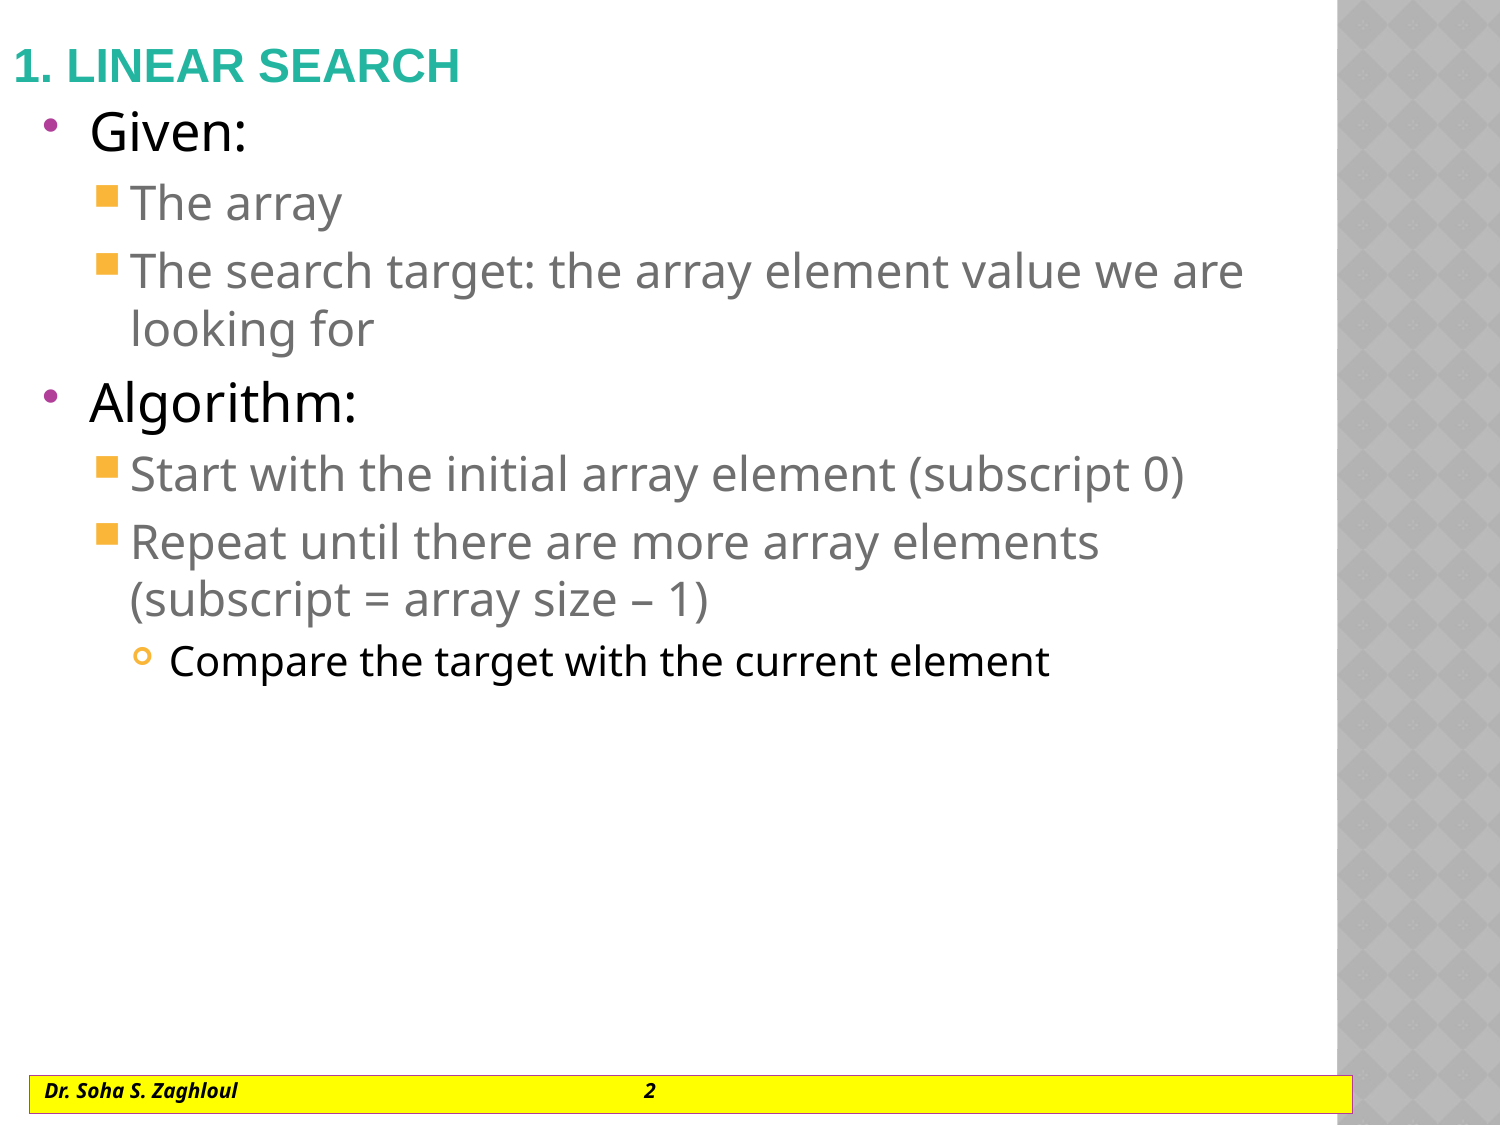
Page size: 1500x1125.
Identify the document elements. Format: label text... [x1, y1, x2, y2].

text_box Dr. Soha S. Zaghloul 2 [29, 1075, 1353, 1114]
title 1. LINEAR SEARCH [5, 19, 1341, 93]
list Given: The array The search target: the array element value we are looking for Algorithm: Start with the initial array element (subscript 0) Repeat until there are more array elements (subscript = array size – 1) Compare the target with the current element [29, 93, 1341, 1059]
